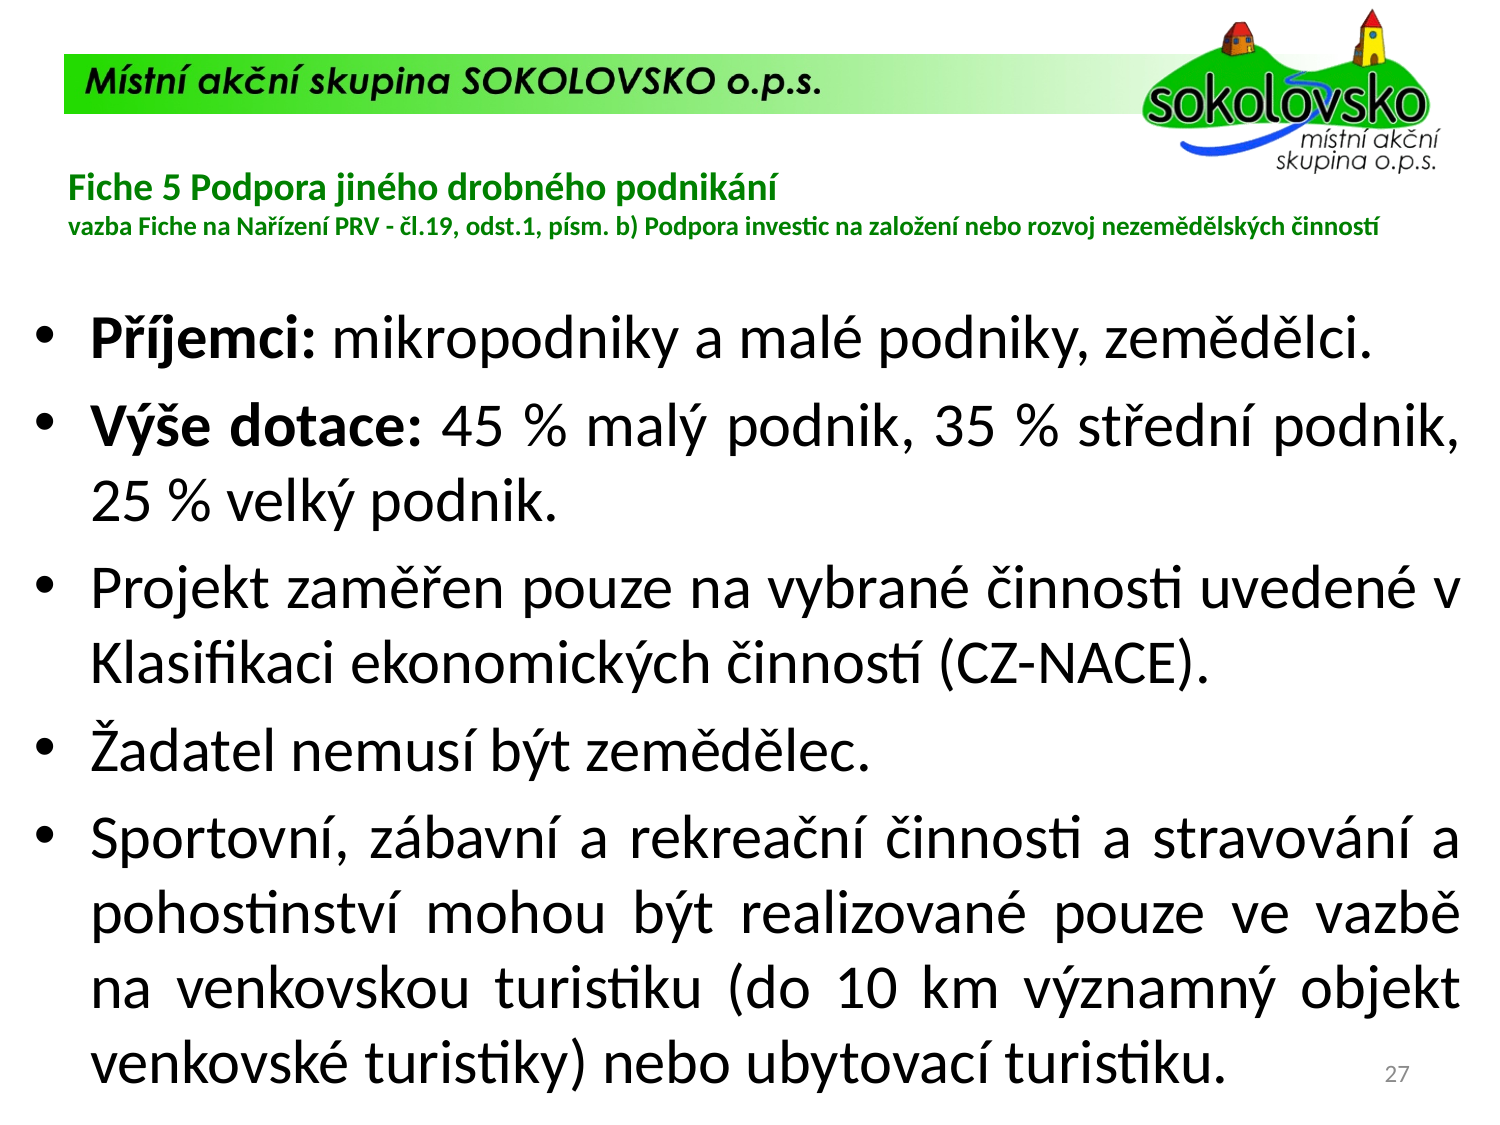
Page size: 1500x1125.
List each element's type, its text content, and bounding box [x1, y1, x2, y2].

title Fiche 5 Podpora jiného drobného podnikání vazba Fiche na Nařízení PRV - čl.19, odst.1, písm. b) Podpora investic na založení nebo rozvoj nezemědělských činností [53, 137, 1404, 266]
list Příjemci: mikropodniky a malé podniky, zemědělci. Výše dotace: 45 % malý podnik, 35 % střední podnik, 25 % velký podnik. Projekt zaměřen pouze na vybrané činnosti uvedené v Klasifikaci ekonomických činností (CZ-NACE). Žadatel nemusí být zemědělec. Sportovní, zábavní a rekreační činnosti a stravování a pohostinství mohou být realizované pouze ve vazbě na venkovskou turistiku (do 10 km významný objekt venkovské turistiky) nebo ubytovací turistiku. [18, 288, 1478, 1116]
slide_number 27 [1074, 1042, 1425, 1103]
picture [64, 0, 1455, 197]
